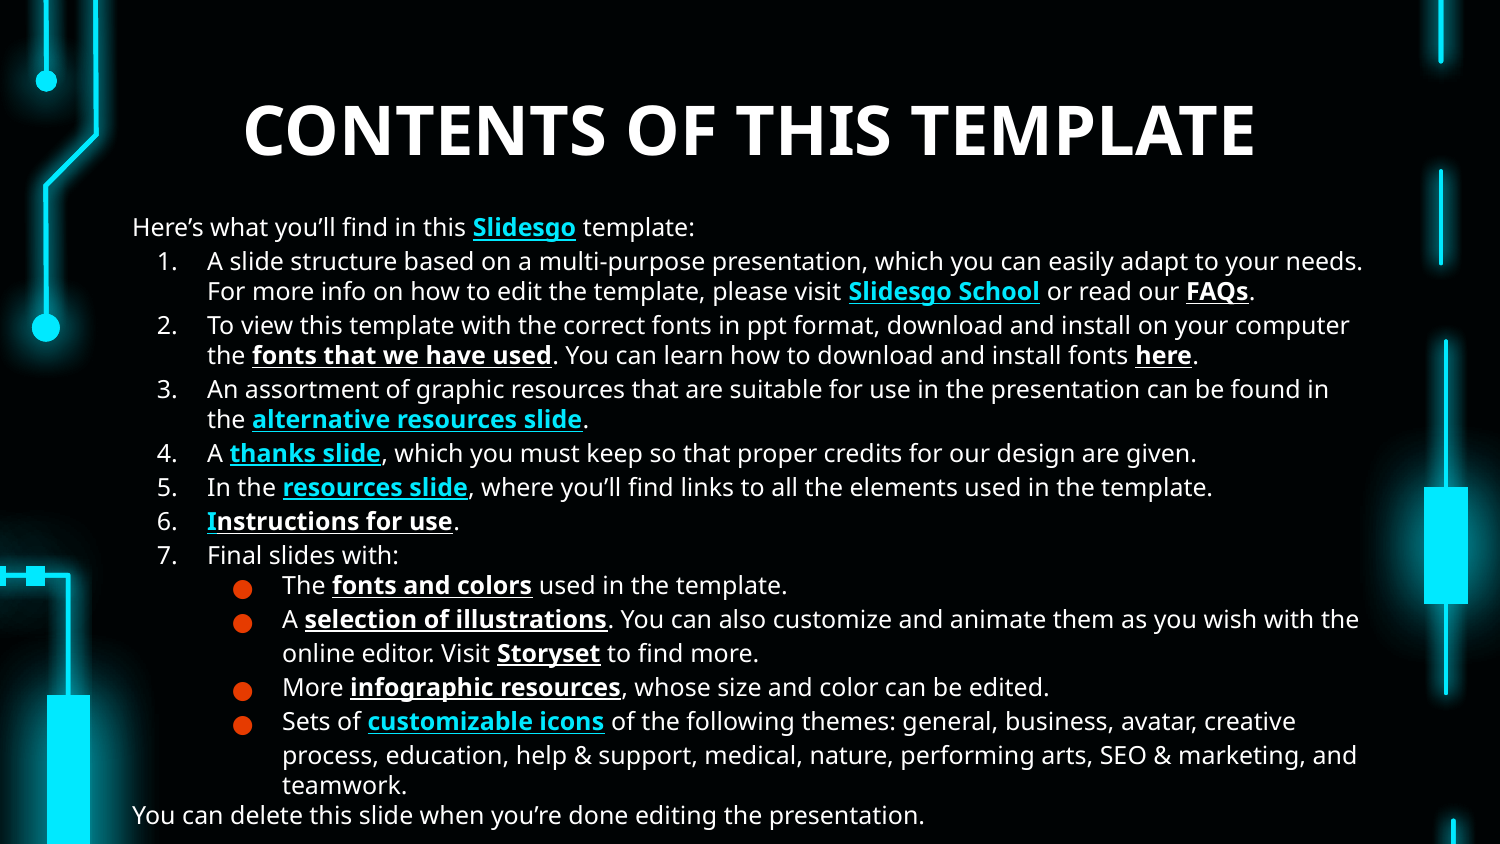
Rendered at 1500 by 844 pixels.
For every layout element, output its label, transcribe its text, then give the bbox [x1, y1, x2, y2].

title CONTENTS OF THIS TEMPLATE [116, 88, 1383, 167]
list Here’s what you’ll find in this Slidesgo template: A slide structure based on a multi-purpose presentation, which you can easily adapt to your needs. For more info on how to edit the template, please visit Slidesgo School or read our FAQs. To view this template with the correct fonts in ppt format, download and install on your computer the fonts that we have used. You can learn how to download and install fonts here. An assortment of graphic resources that are suitable for use in the presentation can be found in the alternative resources slide. A thanks slide, which you must keep so that proper credits for our design are given. In the resources slide, where you’ll find links to all the elements used in the template. Instructions for use. Final slides with: The fonts and colors used in the template. A selection of illustrations. You can also customize and animate them as you wish with the online editor. Visit Storyset to find more. More infographic resources, whose size and color can be edited. Sets of customizable icons of the following themes: general, business, avatar, creative process, education, help & support, medical, nature, performing arts, SEO & marketing, and teamwork. You can delete this slide when you’re done editing the presentation. [116, 196, 1383, 750]
